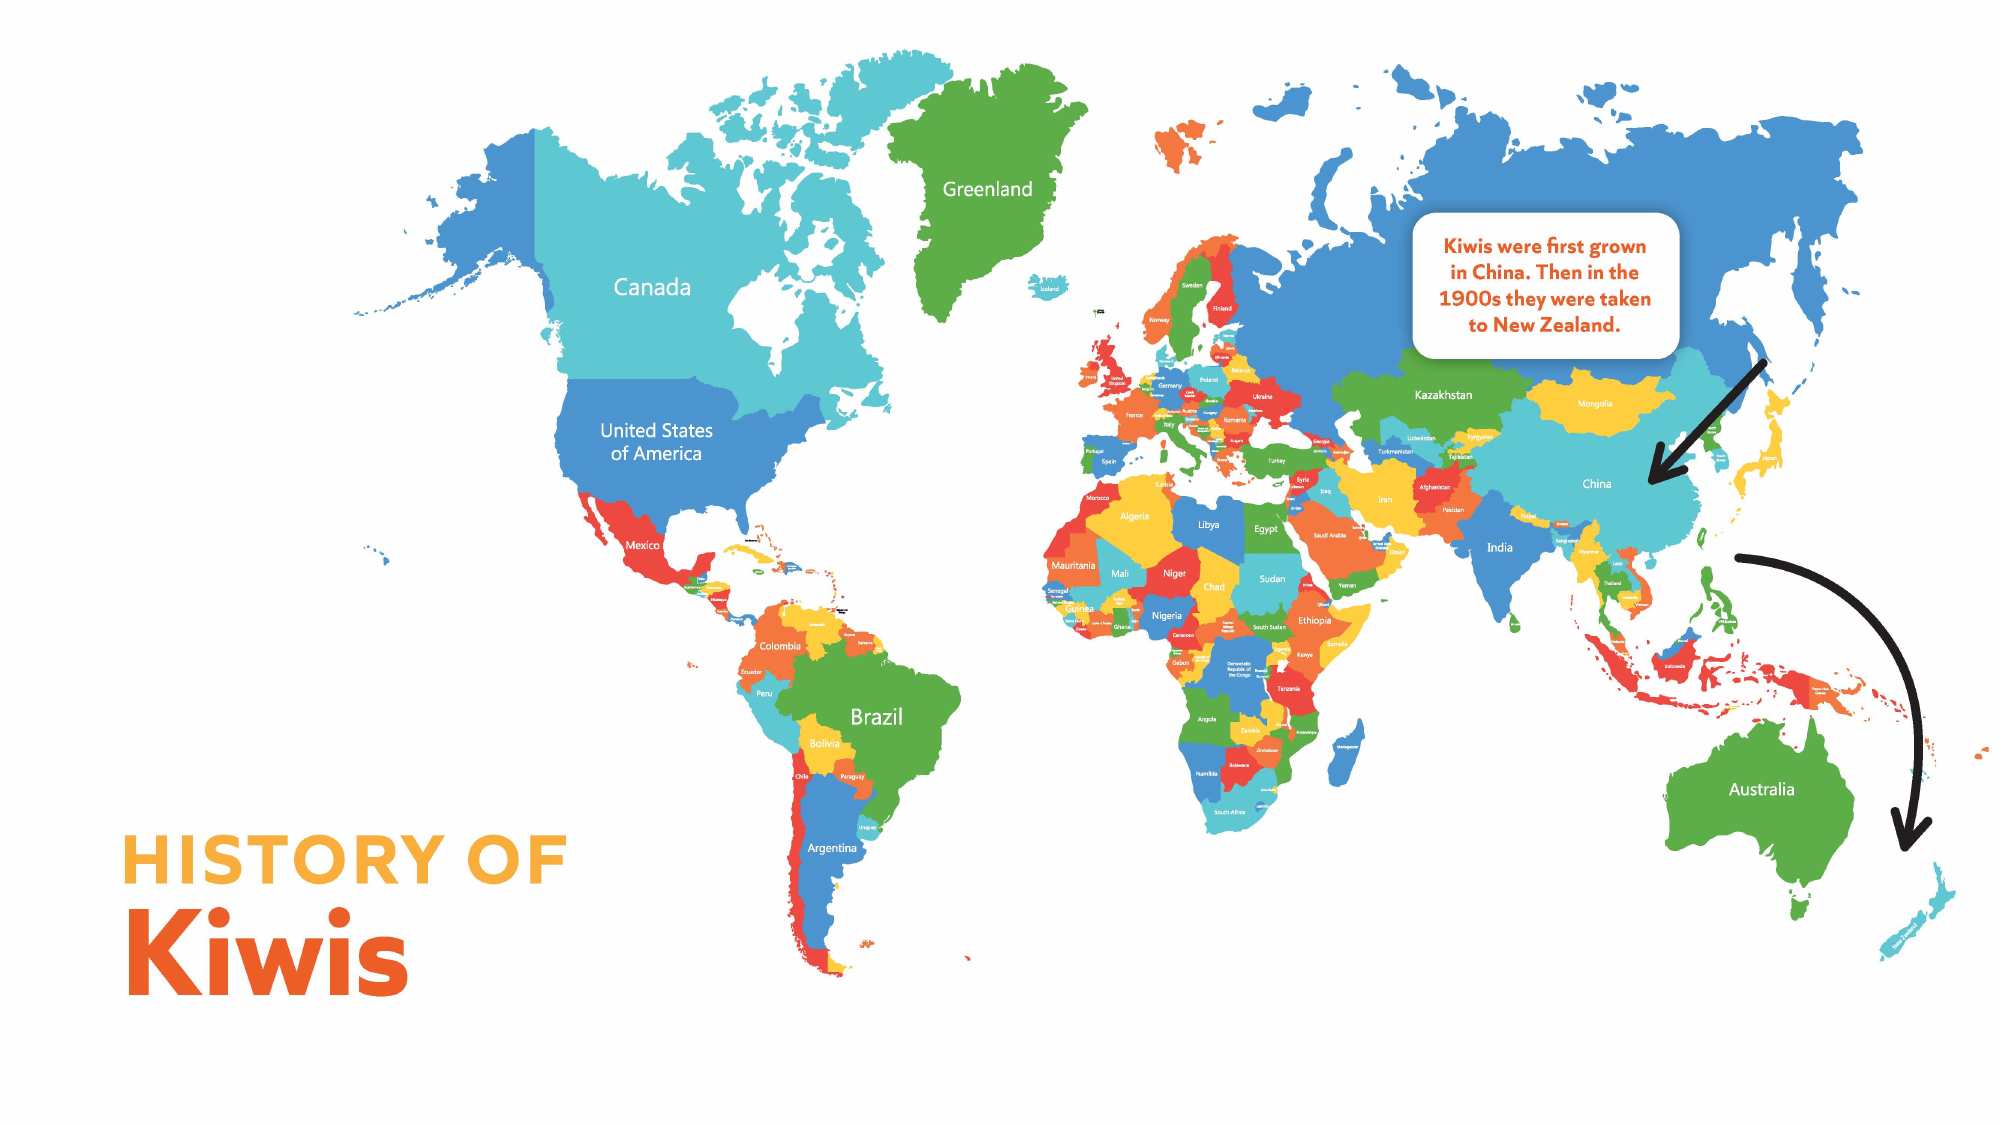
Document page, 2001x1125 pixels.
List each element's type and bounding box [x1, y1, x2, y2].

list [0, 0, 2000, 1125]
